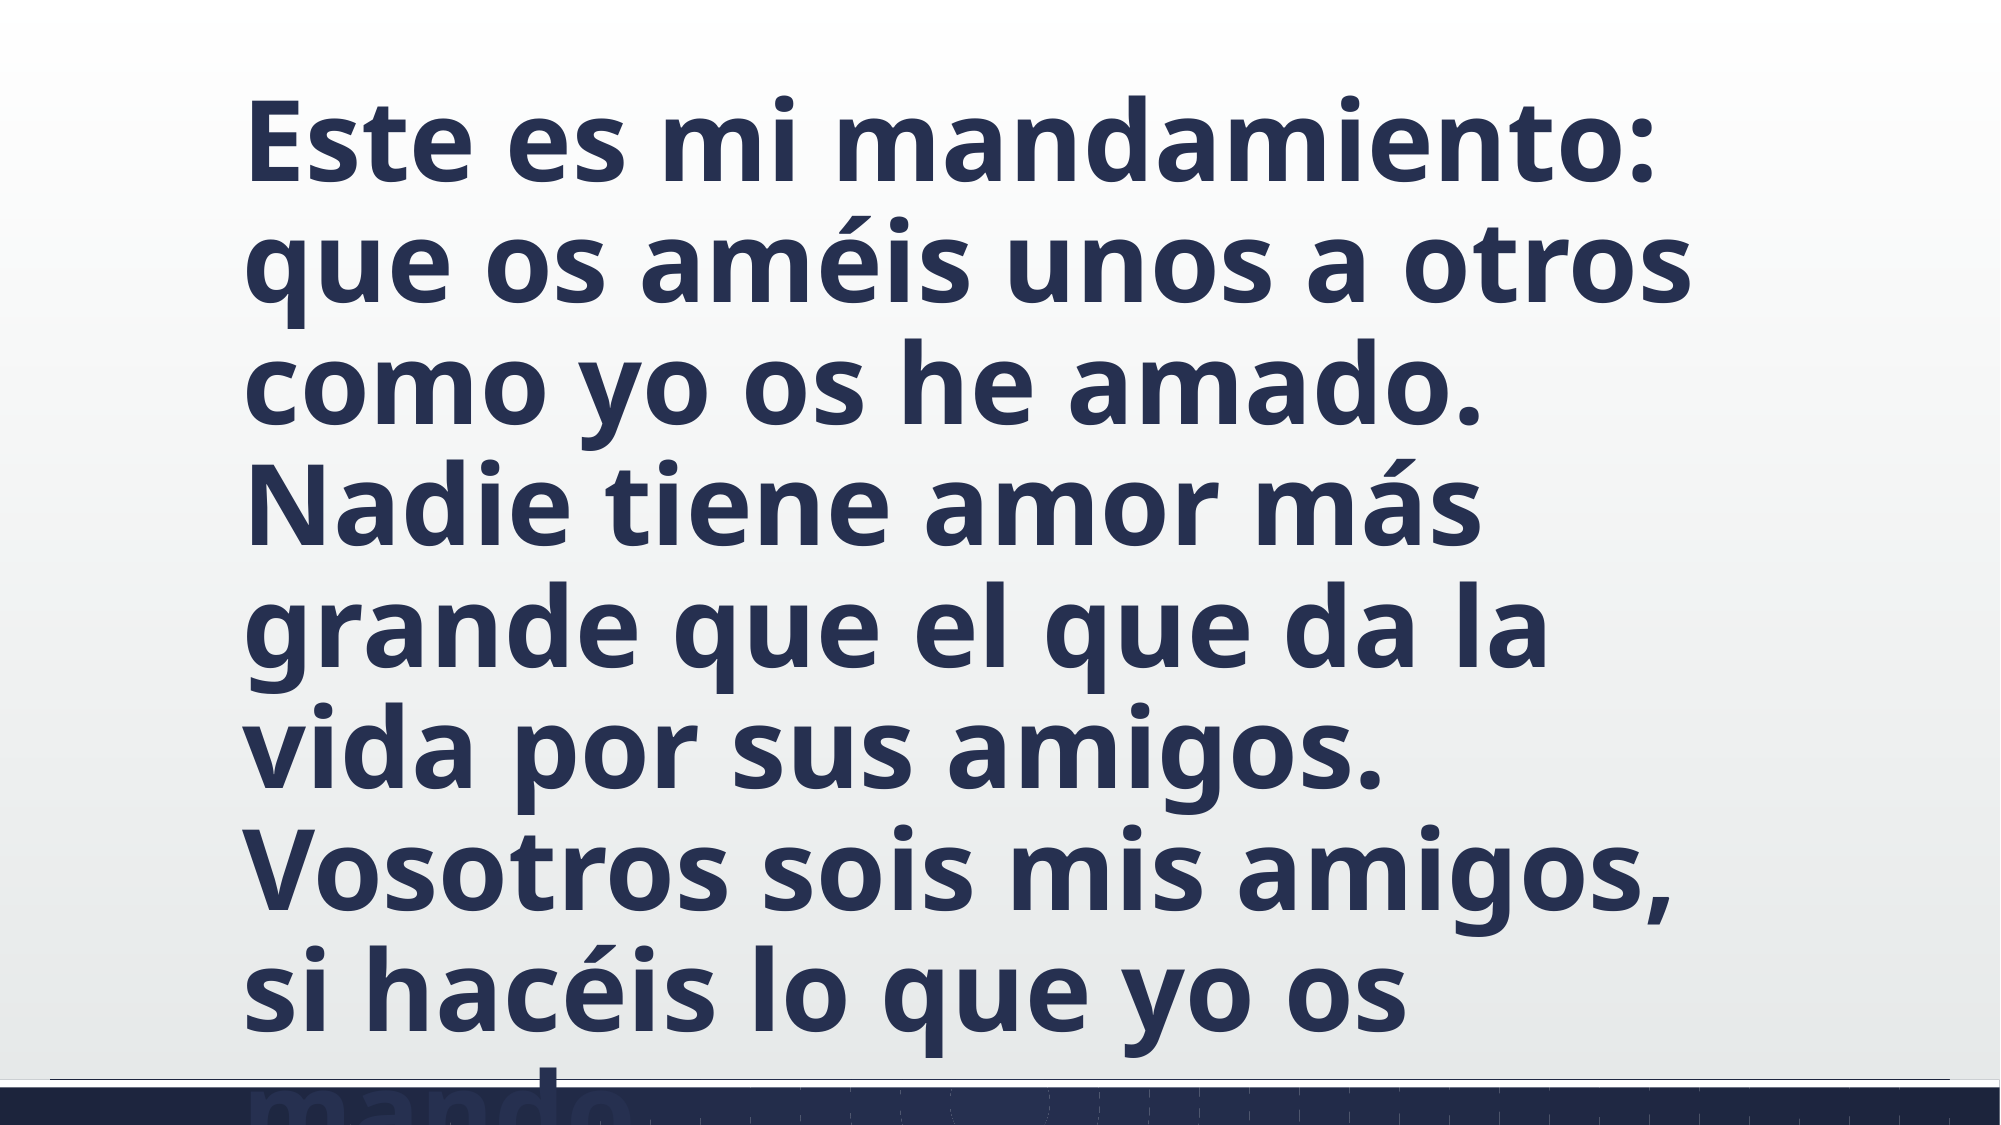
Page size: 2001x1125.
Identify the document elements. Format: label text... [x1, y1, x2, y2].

list Este es mi mandamiento: que os améis unos a otros como yo os he amado. Nadie tiene amor más grande que el que da la vida por sus amigos. Vosotros sois mis amigos, si hacéis lo que yo os mando. [219, 76, 1780, 990]
